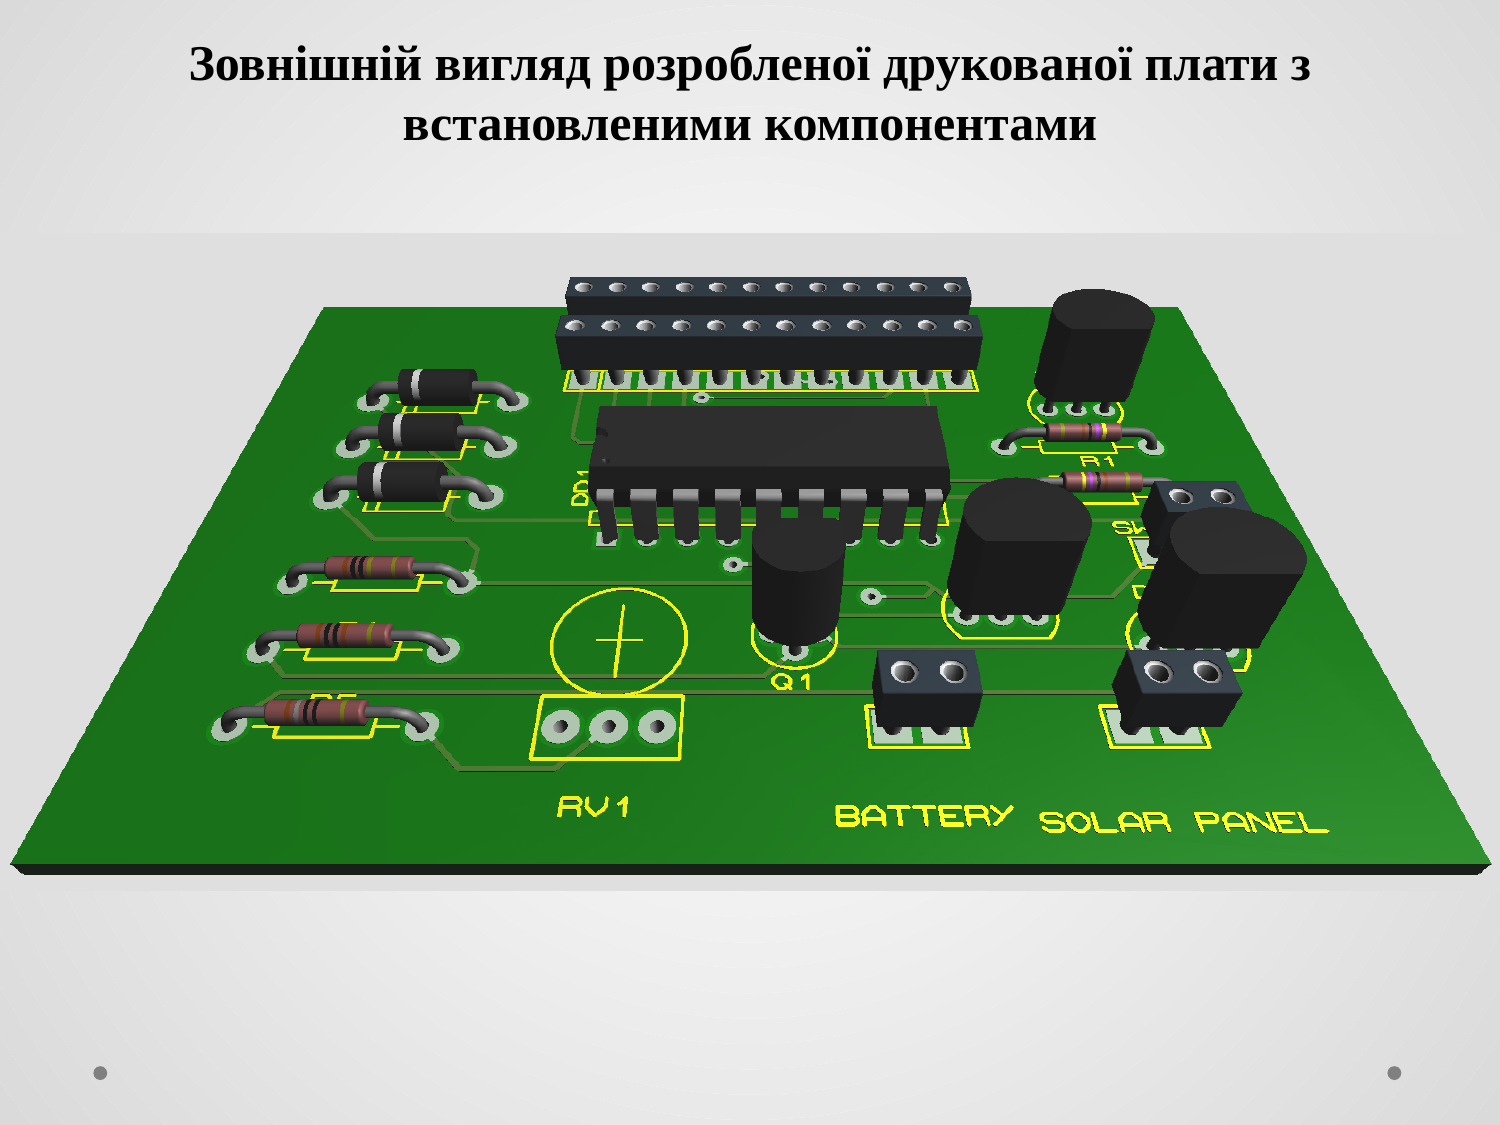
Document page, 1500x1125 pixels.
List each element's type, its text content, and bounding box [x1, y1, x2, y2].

text_box Зовнішній вигляд розробленої друкованої плати з встановленими компонентами [58, 23, 1442, 159]
picture [0, 233, 1500, 892]
